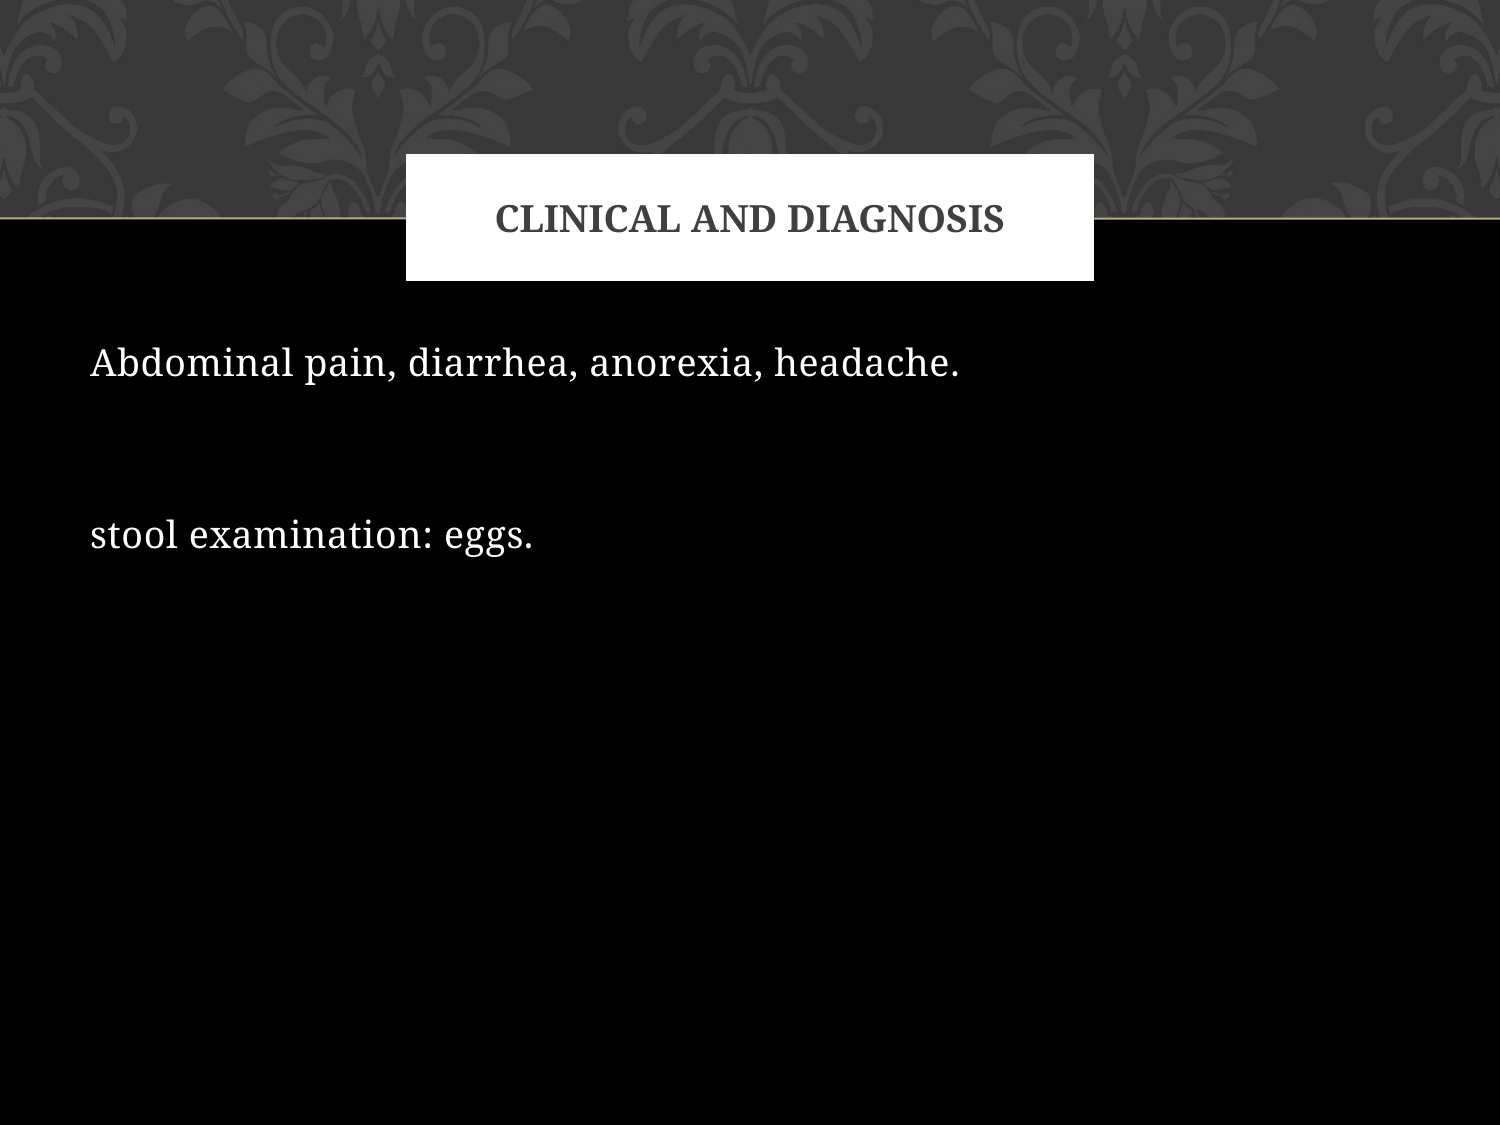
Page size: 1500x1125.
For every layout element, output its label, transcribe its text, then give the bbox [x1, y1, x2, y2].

list Abdominal pain, diarrhea, anorexia, headache. stool examination: eggs. [75, 331, 1425, 1000]
title Clinical and diagnosis [406, 154, 1094, 281]
